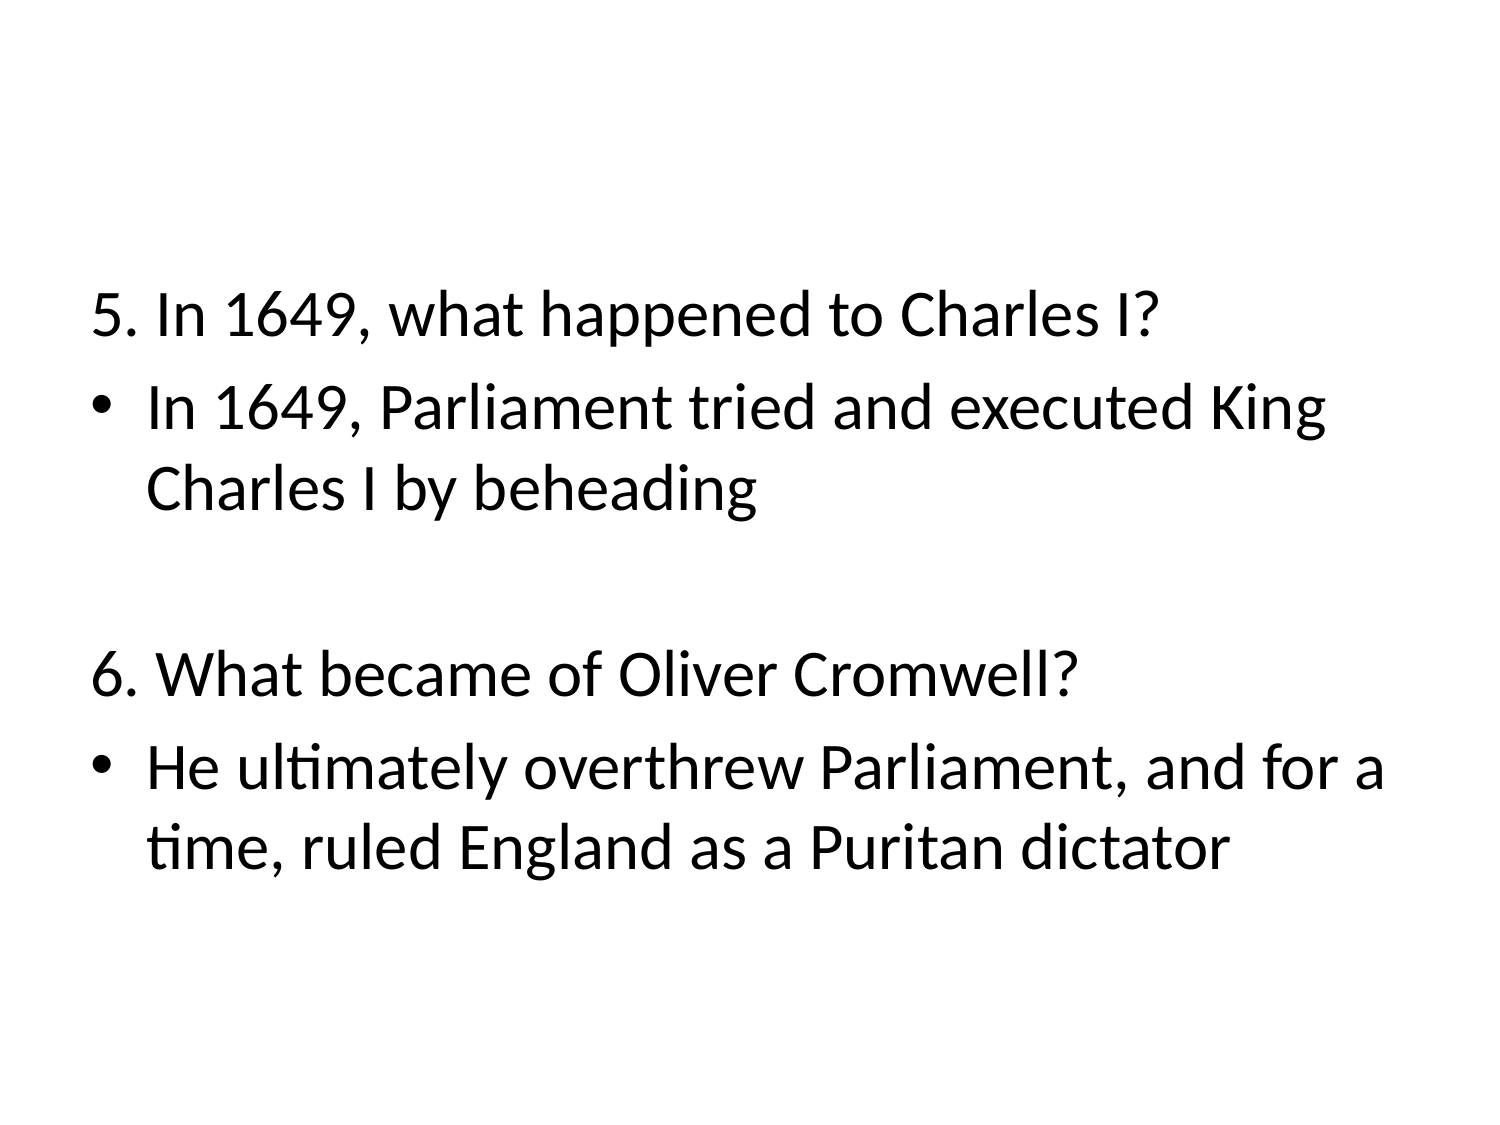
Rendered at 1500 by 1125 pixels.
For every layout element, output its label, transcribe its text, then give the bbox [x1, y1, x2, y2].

list 5. In 1649, what happened to Charles I? In 1649, Parliament tried and executed King Charles I by beheading 6. What became of Oliver Cromwell? He ultimately overthrew Parliament, and for a time, ruled England as a Puritan dictator [75, 262, 1425, 1005]
